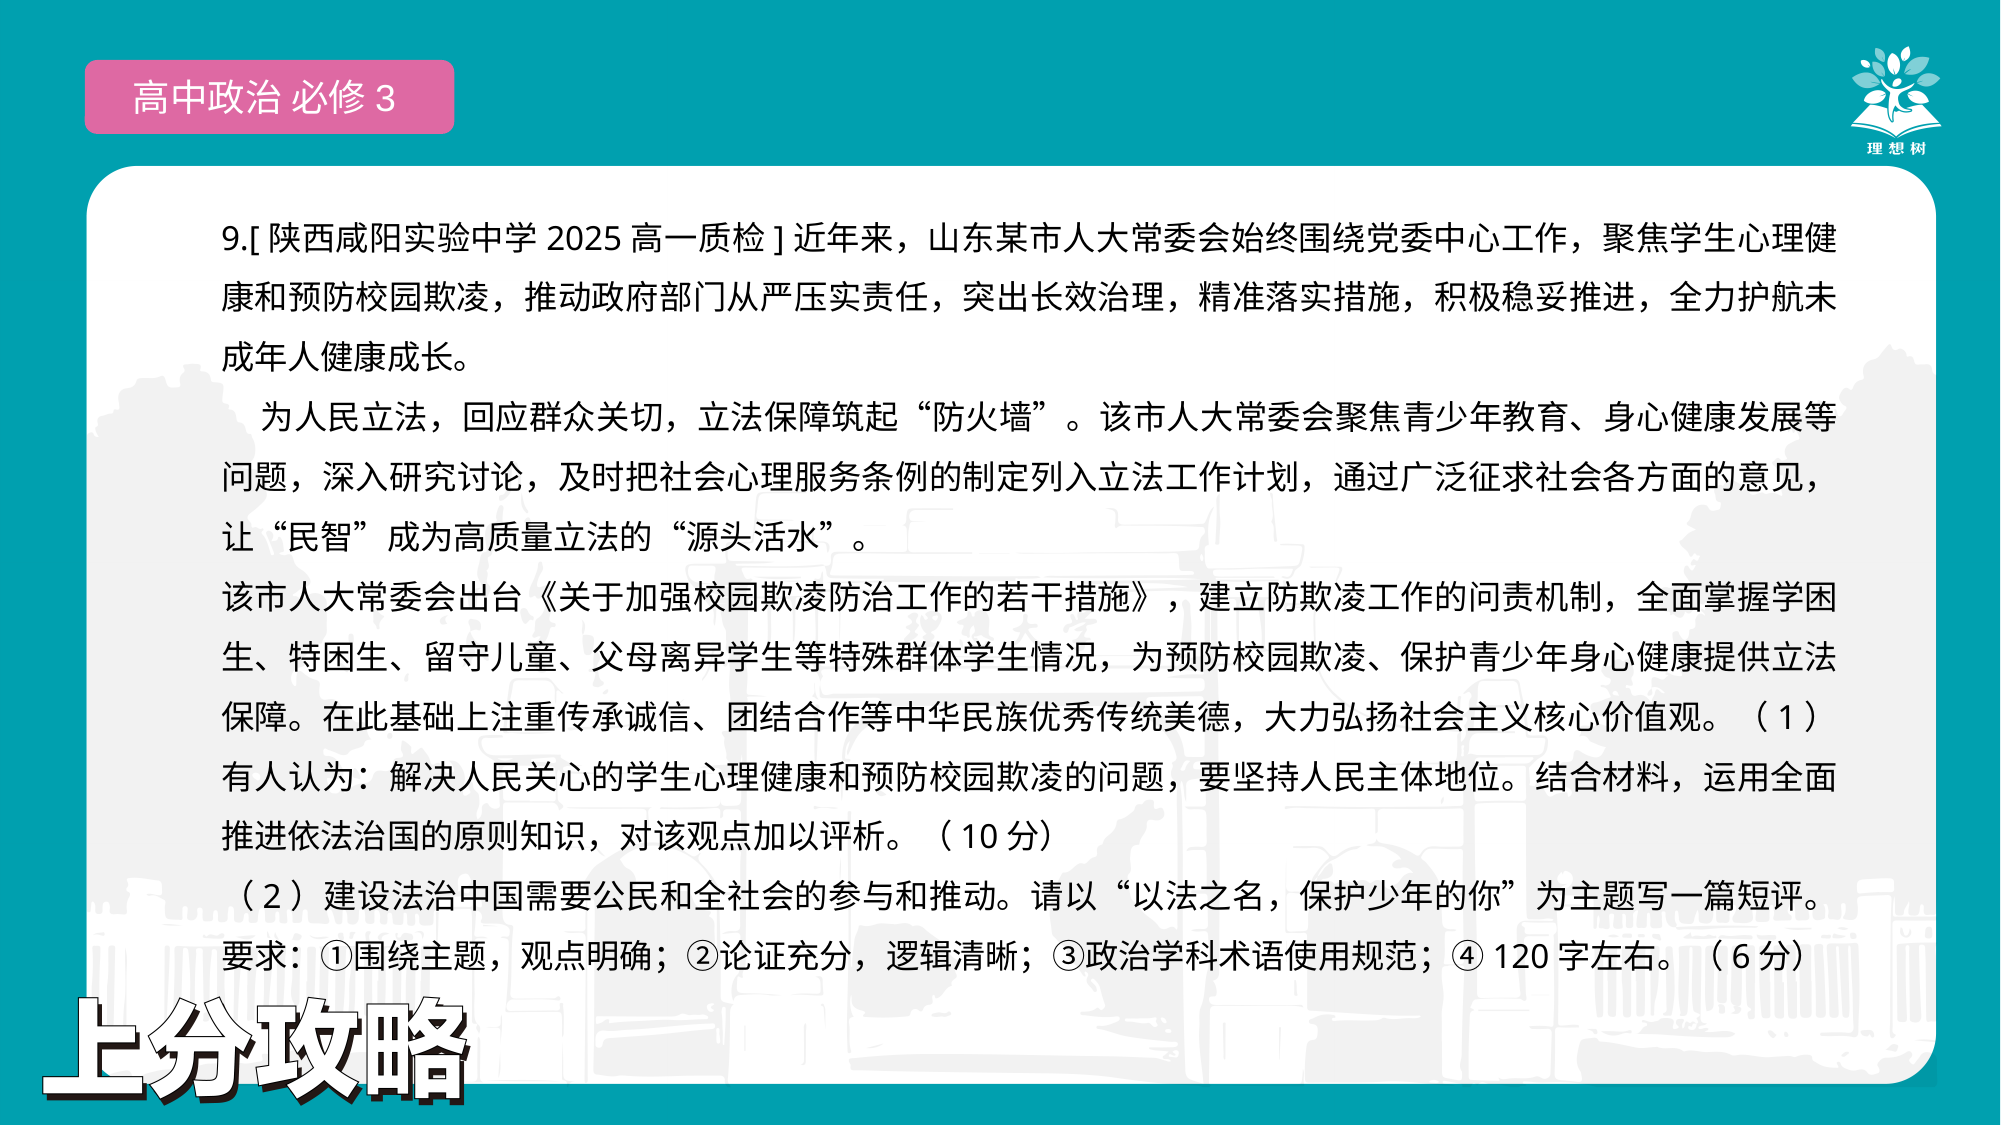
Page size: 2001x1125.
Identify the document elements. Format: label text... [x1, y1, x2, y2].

text_box 高中政治 必修3 [83, 58, 456, 135]
text_box 9.[陕西咸阳实验中学2025高一质检]近年来，山东某市人大常委会始终围绕党委中心工作，聚焦学生心理健康和预防校园欺凌，推动政府部门从严压实责任，突出长效治理，精准落实措施，积极稳妥推进，全力护航未成年人健康成长。 为人民立法，回应群众关切，立法保障筑起“防火墙”。该市人大常委会聚焦青少年教育、身心健康发展等问题，深入研究讨论，及时把社会心理服务条例的制定列入立法工作计划，通过广泛征求社会各方面的意见，让“民智”成为高质量立法的“源头活水”。 该市人大常委会出台《关于加强校园欺凌防治工作的若干措施》，建立防欺凌工作的问责机制，全面掌握学困生、特困生、留守儿童、父母离异学生等特殊群体学生情况，为预防校园欺凌、保护青少年身心健康提供立法保障。在此基础上注重传承诚信、团结合作等中华民族优秀传统美德，大力弘扬社会主义核心价值观。（1）有人认为：解决人民关心的学生心理健康和预防校园欺凌的问题，要坚持人民主体地位。结合材料，运用全面推进依法治国的原则知识，对该观点加以评析。（10分） （2）建设法治中国需要公民和全社会的参与和推动。请以“以法之名，保护少年的你”为主题写一篇短评。要求：①围绕主题，观点明确；②论证充分，逻辑清晰；③政治学科术语使用规范；④120字左右。（6分） [206, 189, 1853, 798]
picture [0, 0, 2001, 1125]
